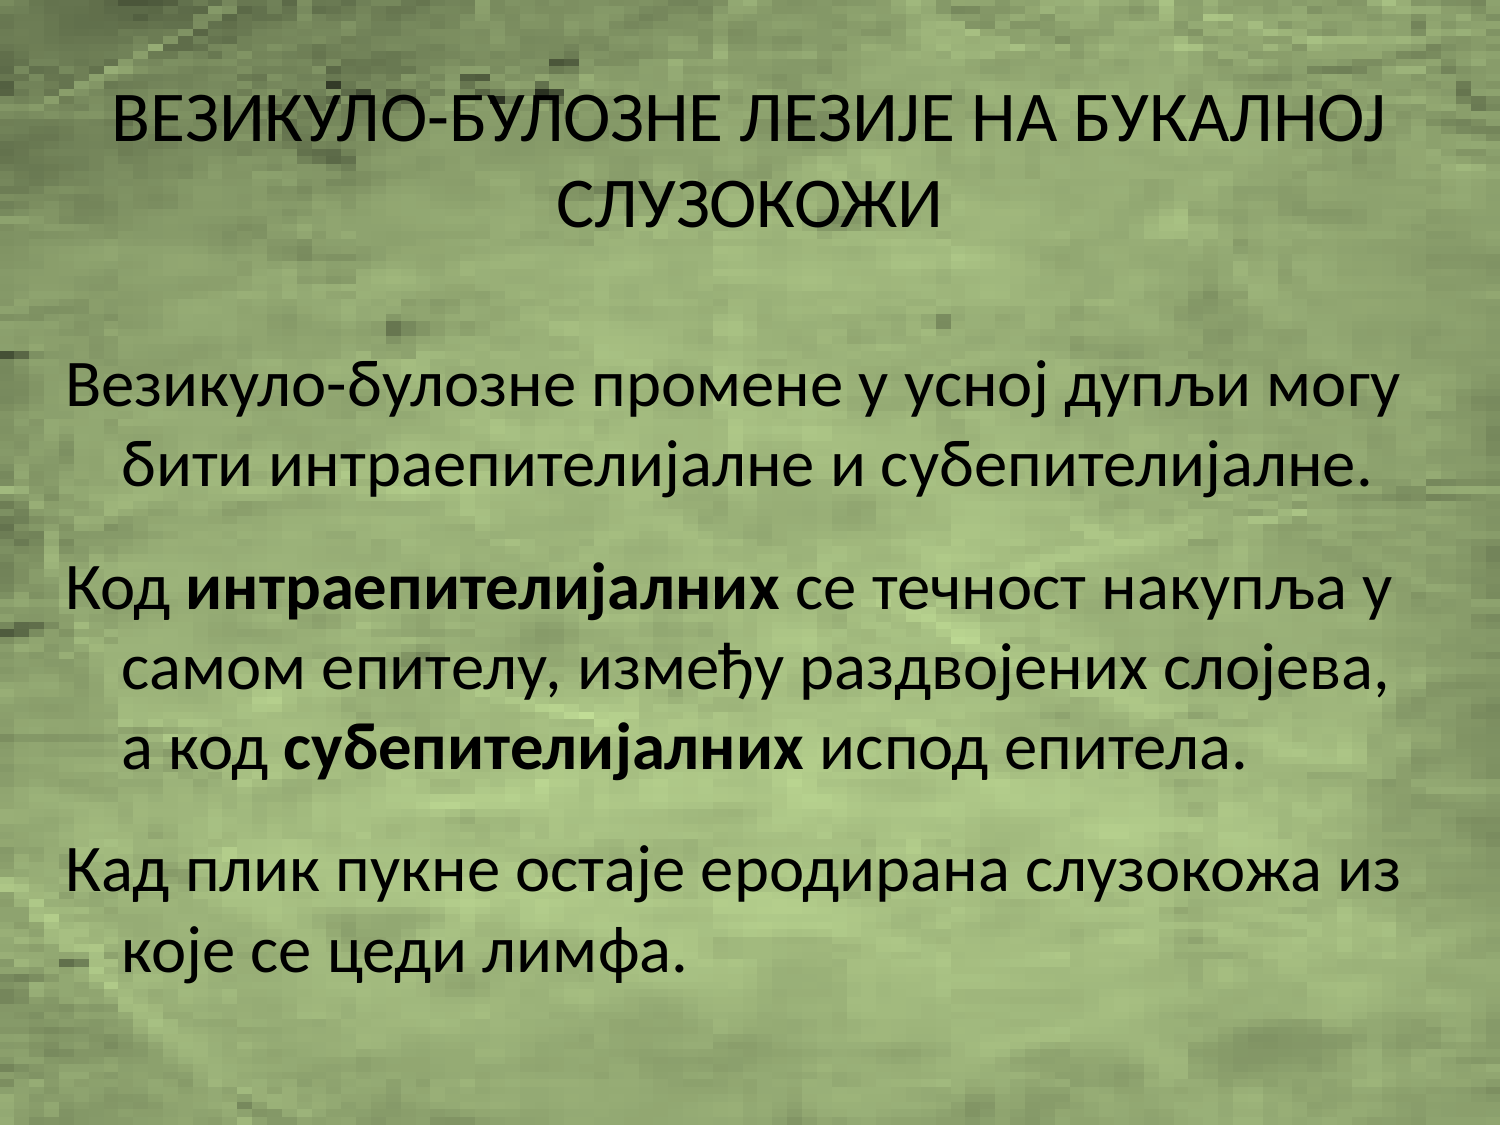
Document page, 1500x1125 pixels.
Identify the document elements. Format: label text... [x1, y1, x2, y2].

title ВЕЗИКУЛО-БУЛОЗНЕ ЛЕЗИЈЕ НА БУКАЛНОЈ СЛУЗОКОЖИ [75, 62, 1425, 250]
list Везикуло-булозне промене у усној дупљи могу бити интраепителијалне и субепителијалне. Код интраепителијалних се течност накупља у самом епителу, између раздвојених слојева, а код субепителијалних испод епитела. Кад плик пукне остаје еродирана слузокожа из које се цеди лимфа. [50, 332, 1450, 1125]
